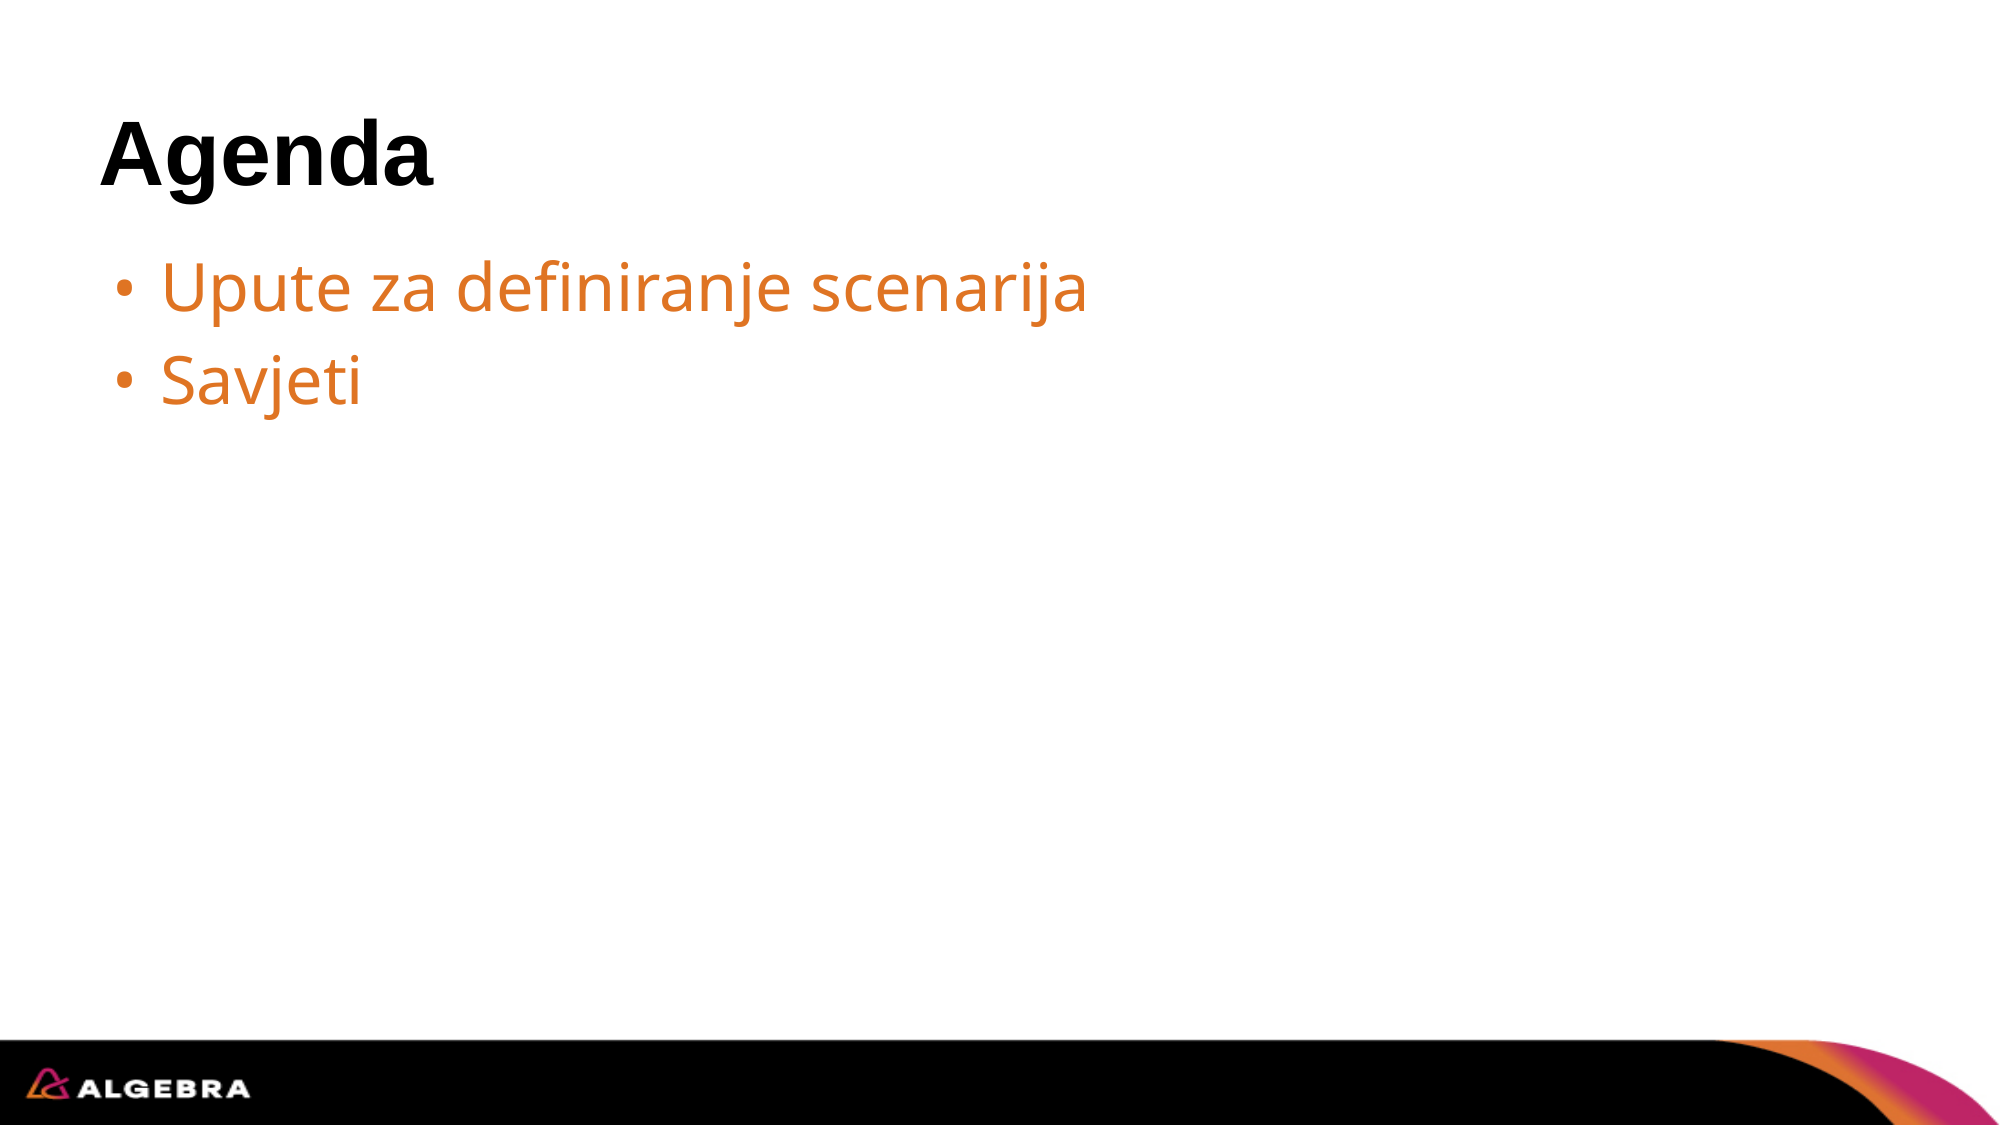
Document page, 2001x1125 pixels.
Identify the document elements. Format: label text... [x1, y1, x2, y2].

list Upute za definiranje scenarija Savjeti [98, 246, 1908, 991]
picture [0, 0, 2001, 1125]
title Agenda [98, 81, 1910, 213]
